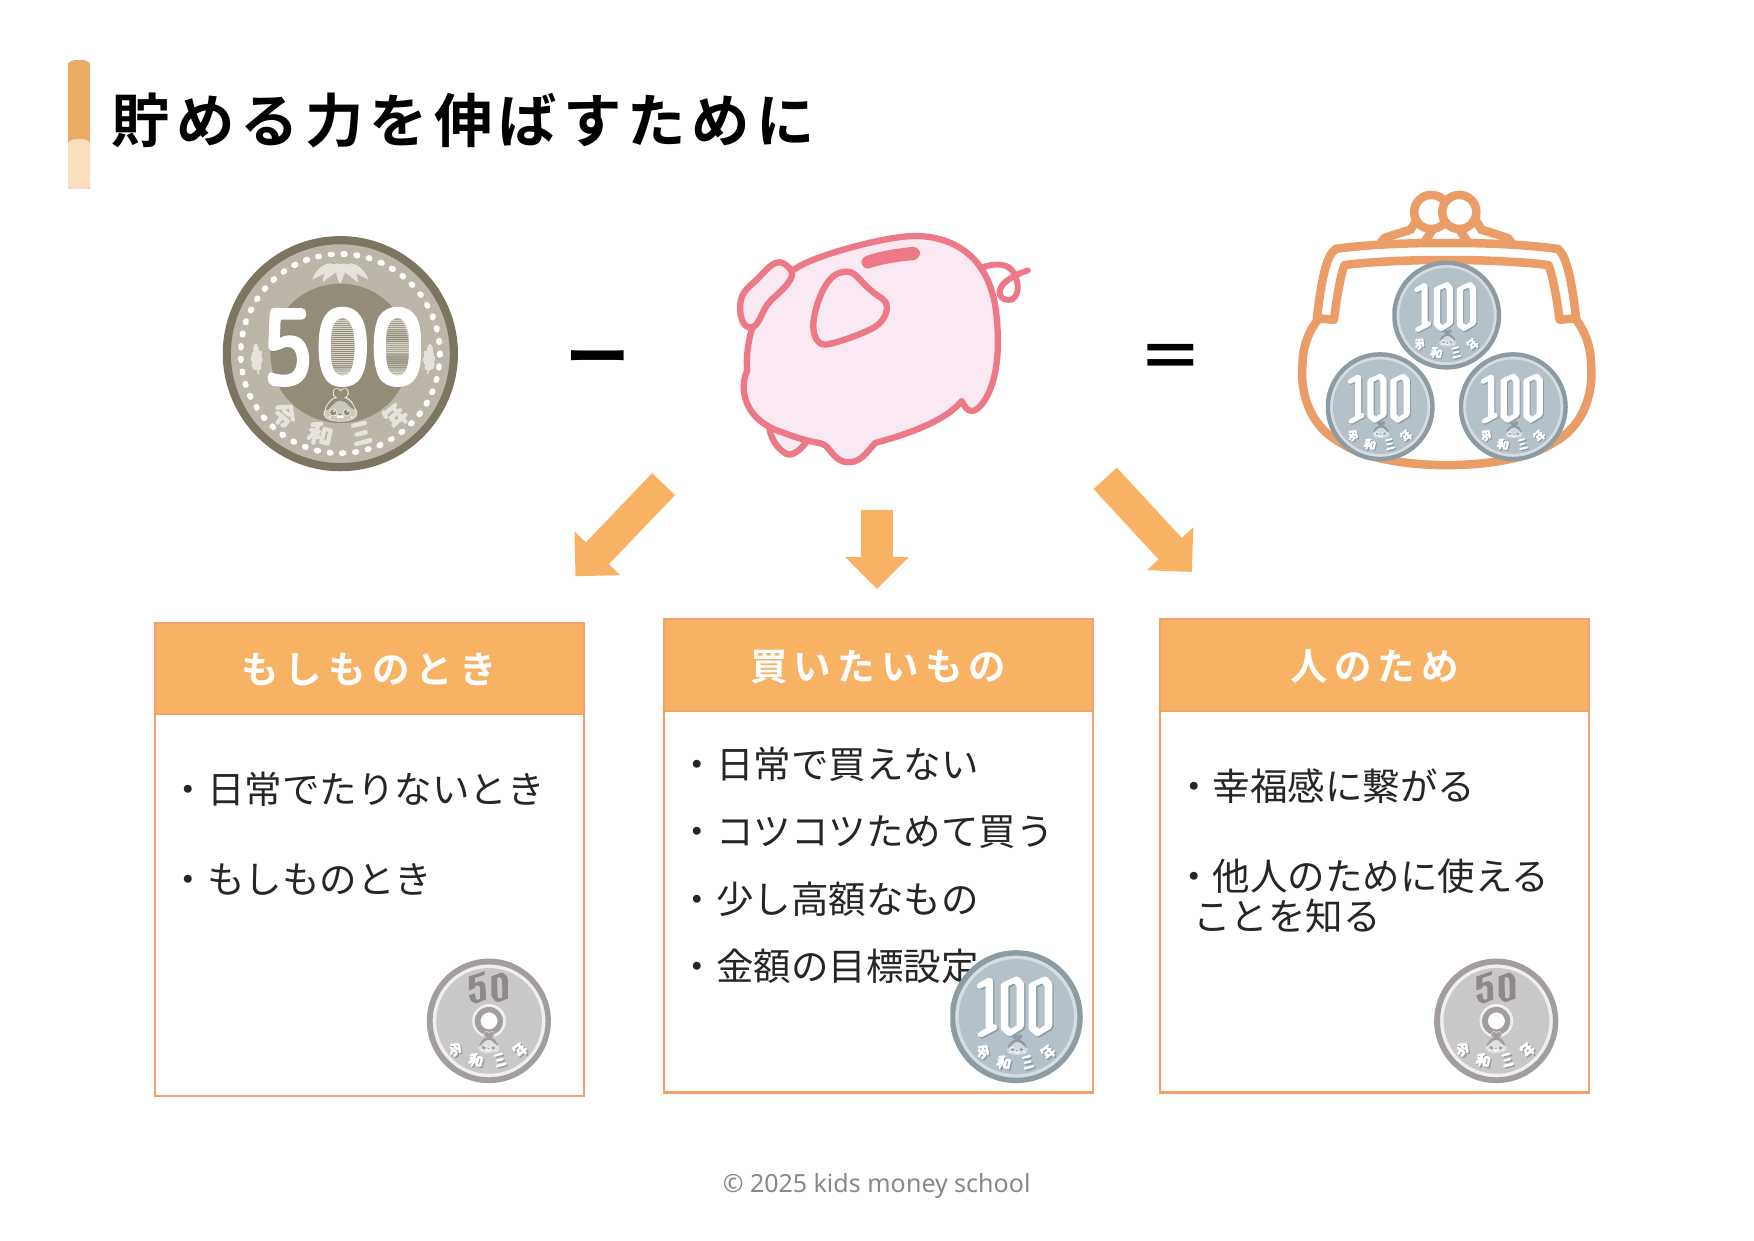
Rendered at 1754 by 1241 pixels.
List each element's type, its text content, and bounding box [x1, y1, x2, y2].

picture [221, 235, 459, 473]
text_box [1325, 351, 1569, 462]
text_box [587, 461, 1181, 595]
text_box ー [513, 301, 682, 409]
picture [949, 949, 1084, 1084]
picture [736, 232, 1032, 461]
picture [1297, 190, 1597, 470]
picture [1433, 957, 1559, 1084]
text_box ＝ [1086, 301, 1255, 409]
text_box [154, 619, 1590, 1097]
text_box 貯める力を伸ばすために [96, 69, 1460, 170]
picture [426, 957, 552, 1084]
picture [68, 59, 91, 189]
